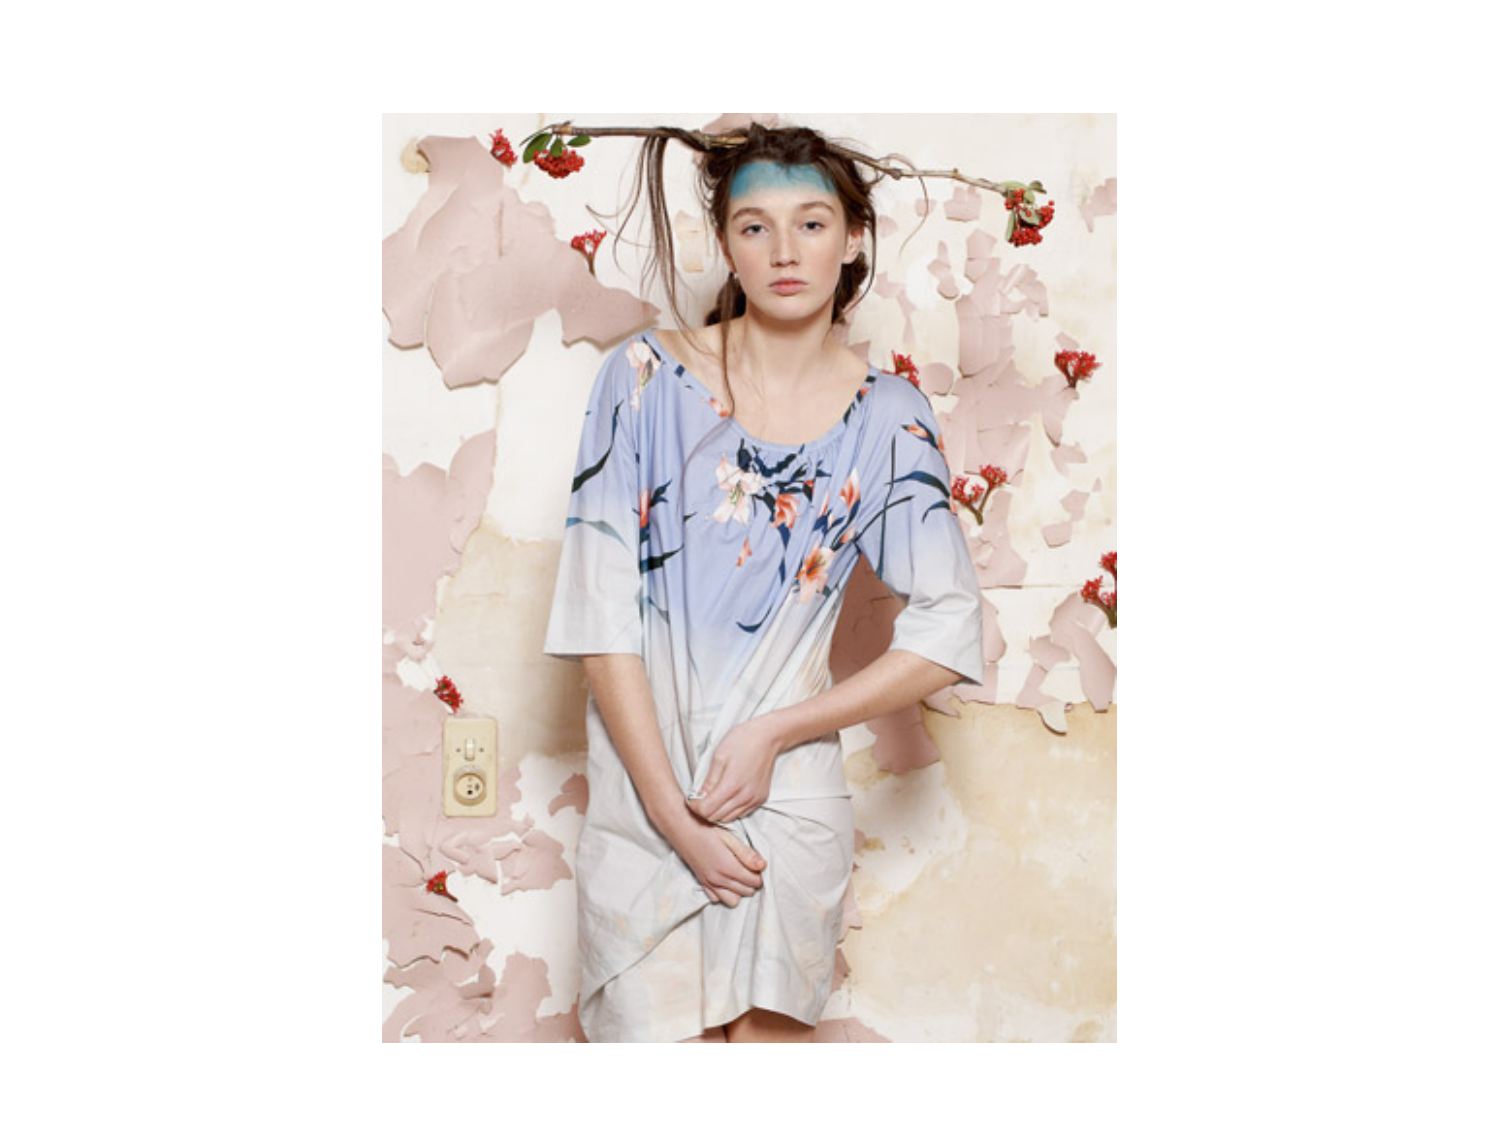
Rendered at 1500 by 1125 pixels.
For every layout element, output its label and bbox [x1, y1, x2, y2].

picture [381, 113, 1117, 1044]
